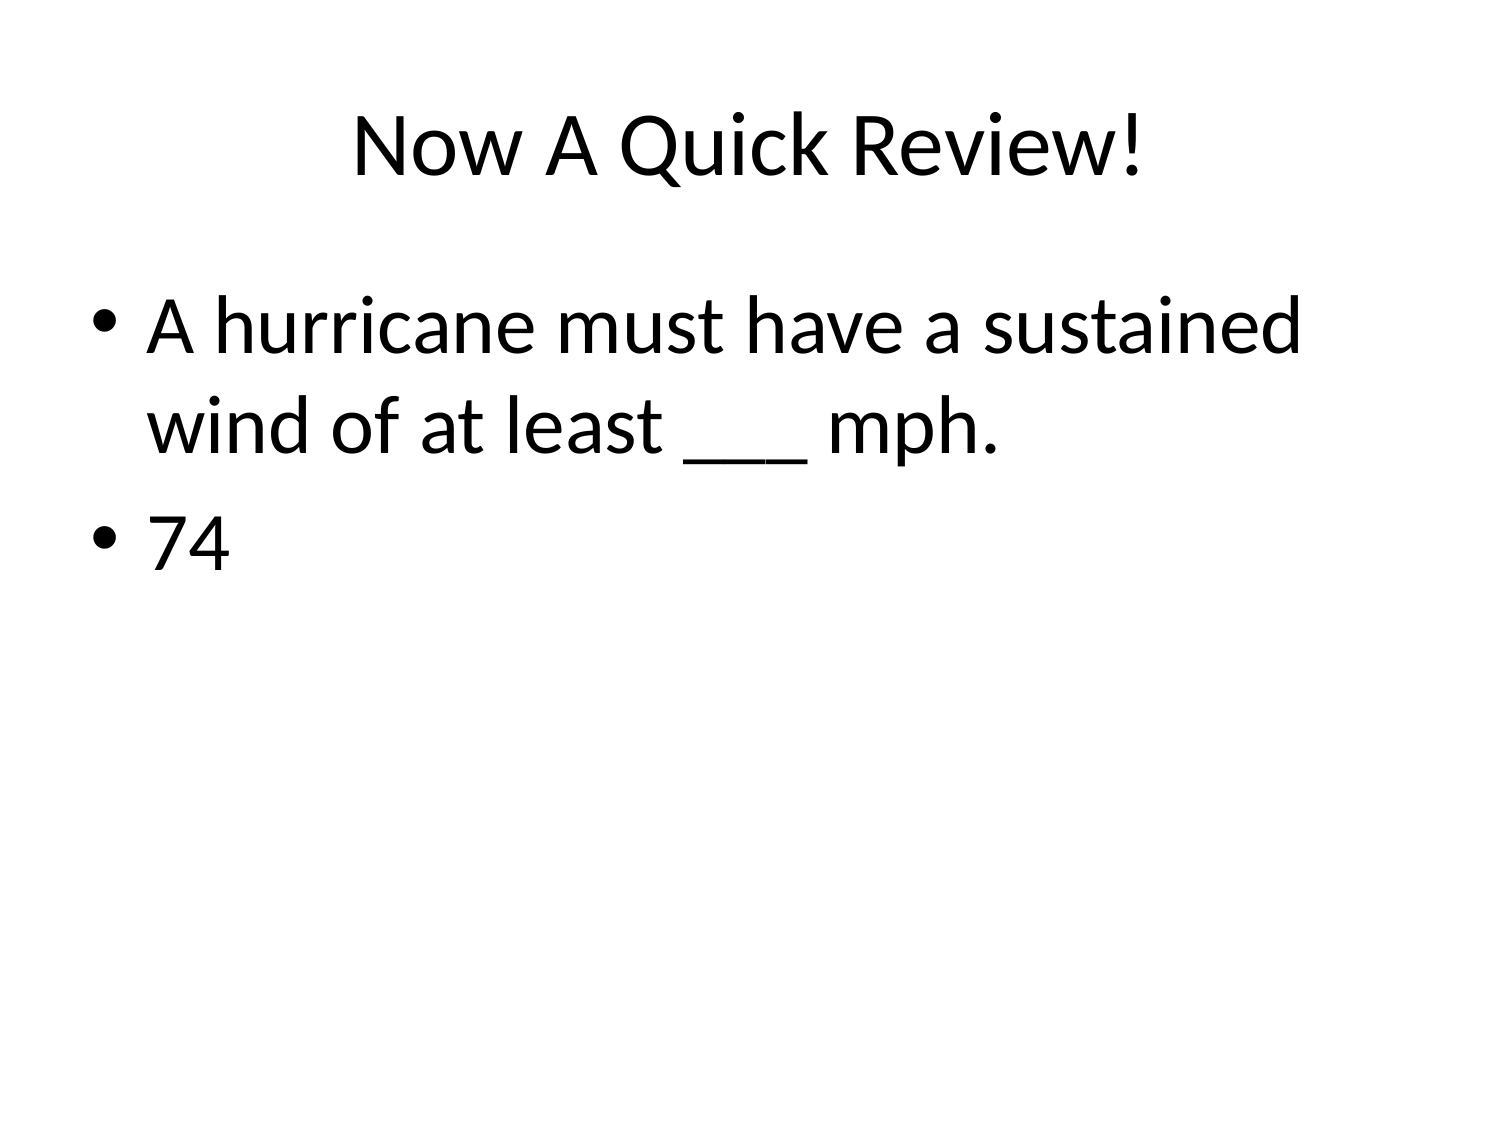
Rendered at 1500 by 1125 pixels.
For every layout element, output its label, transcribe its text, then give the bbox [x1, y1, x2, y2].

title Now A Quick Review! [75, 45, 1425, 233]
list A hurricane must have a sustained wind of at least ___ mph. 74 [75, 262, 1425, 1005]
